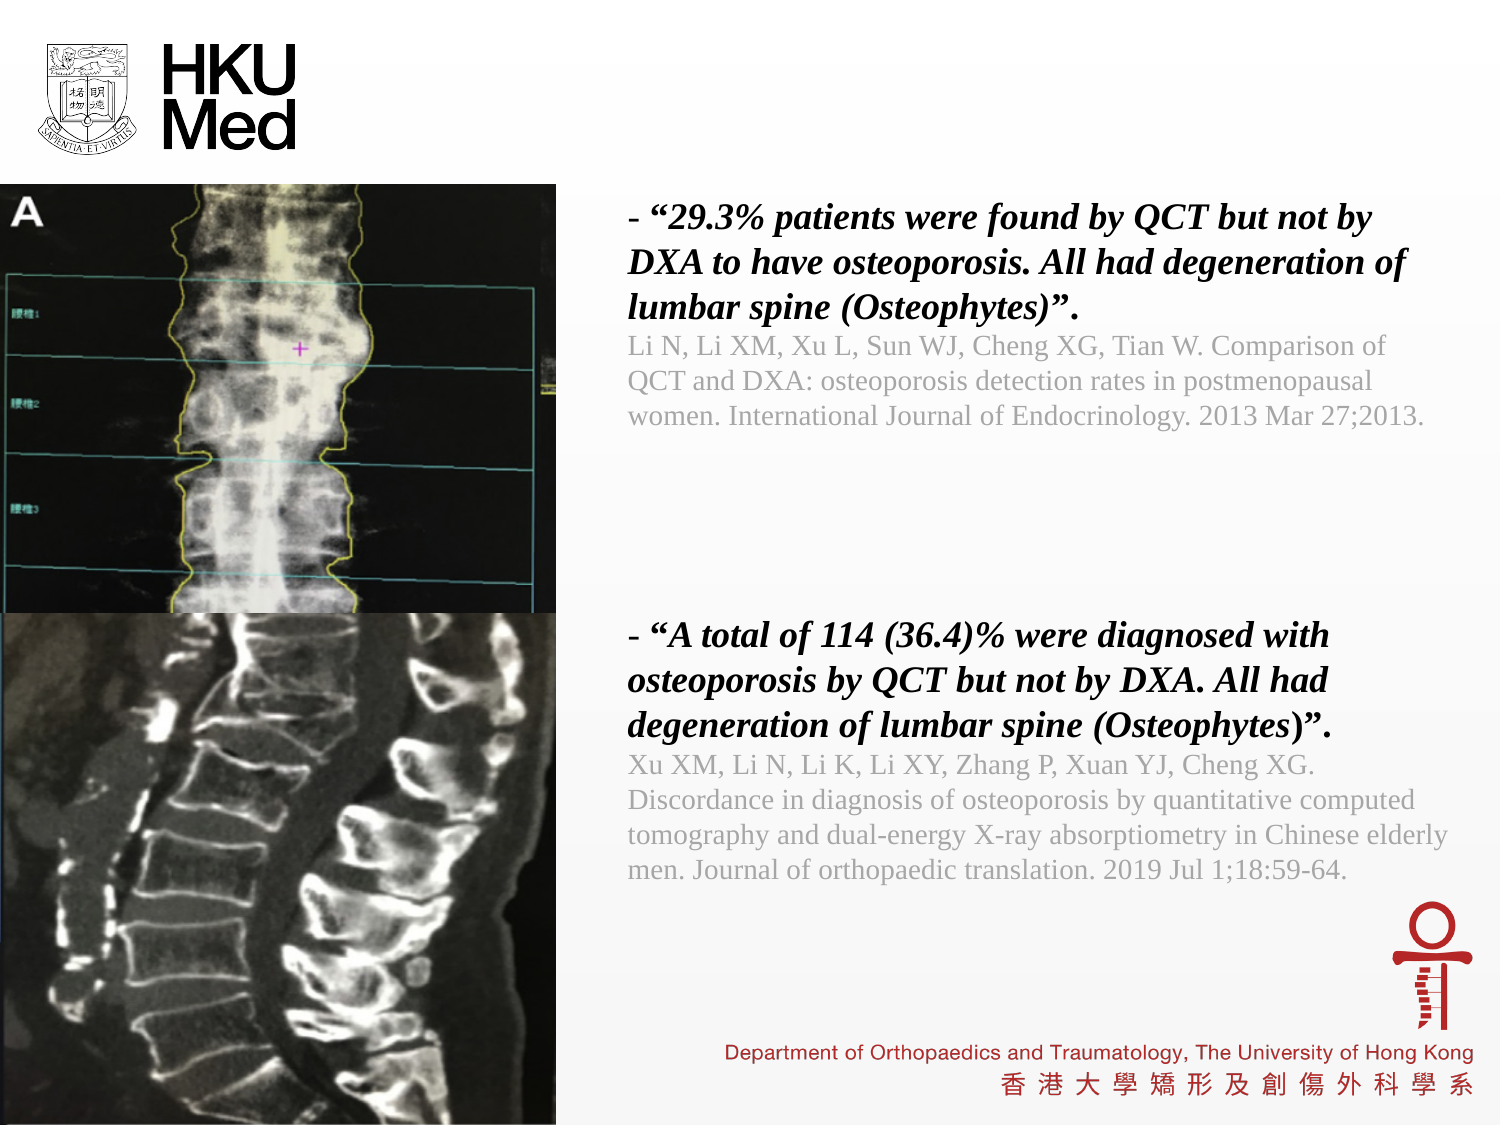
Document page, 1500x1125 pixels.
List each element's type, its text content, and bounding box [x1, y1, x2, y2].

picture [38, 44, 295, 155]
text_box - “A total of 114 (36.4)% were diagnosed with osteoporosis by QCT but not by DXA. All had degeneration of lumbar spine (Osteophytes)”. Xu XM, Li N, Li K, Li XY, Zhang P, Xuan YJ, Cheng XG. Discordance in diagnosis of osteoporosis by quantitative computed tomography and dual-energy X-ray absorptiometry in Chinese elderly men. Journal of orthopaedic translation. 2019 Jul 1;18:59-64. [612, 602, 1482, 893]
picture [0, 184, 1500, 1125]
text_box - “29.3% patients were found by QCT but not by DXA to have osteoporosis. All had degeneration of lumbar spine (Osteophytes)”. Li N, Li XM, Xu L, Sun WJ, Cheng XG, Tian W. Comparison of QCT and DXA: osteoporosis detection rates in postmenopausal women. International Journal of Endocrinology. 2013 Mar 27;2013. [612, 184, 1466, 439]
